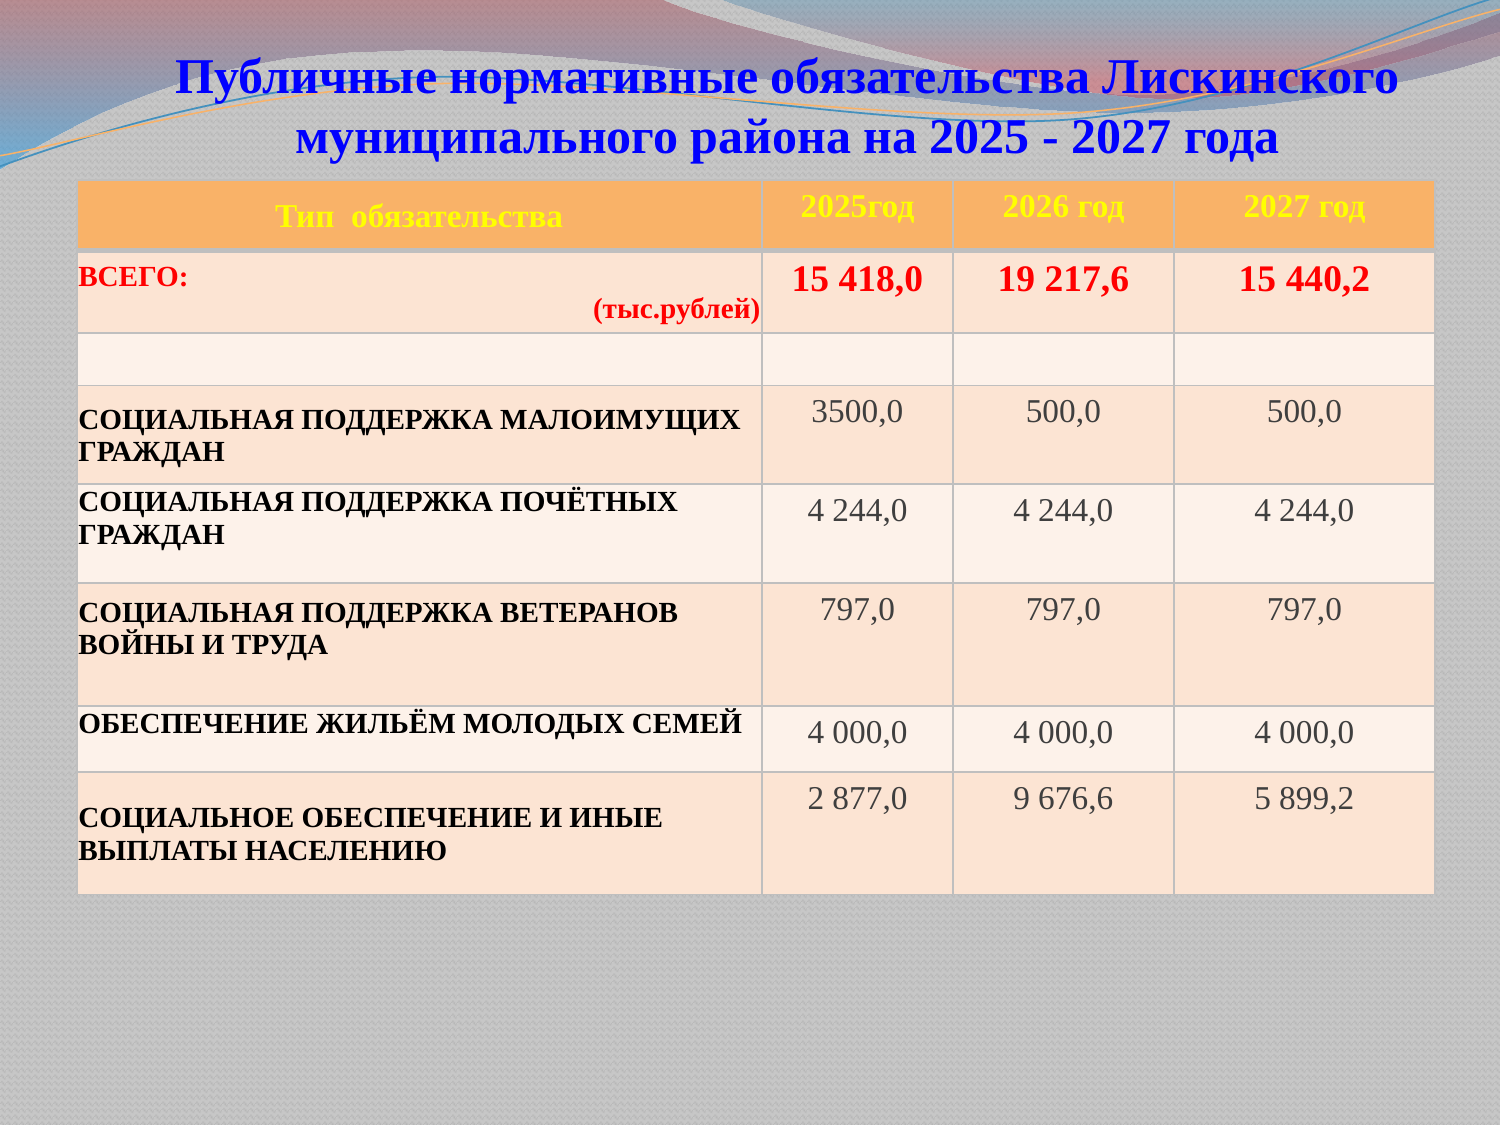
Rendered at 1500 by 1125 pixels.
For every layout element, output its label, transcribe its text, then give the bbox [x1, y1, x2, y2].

table_cell 797,0 [1175, 584, 1434, 705]
table_header 2026 год [954, 181, 1173, 248]
table_cell [78, 334, 761, 385]
title Публичные нормативные обязательства Лискинского муниципального района на 2025 - 2027 года [75, 35, 1500, 164]
table_cell ВСЕГО: (тыс.рублей) [78, 253, 761, 332]
table_cell 2 877,0 [763, 773, 952, 894]
table_cell 4 000,0 [763, 707, 952, 771]
table_cell 500,0 [954, 386, 1173, 483]
table_header 2027 год [1175, 181, 1434, 248]
table_cell 4 244,0 [763, 485, 952, 582]
table_cell 4 244,0 [954, 485, 1173, 582]
table_cell СОЦИАЛЬНАЯ ПОДДЕРЖКА ВЕТЕРАНОВ ВОЙНЫ И ТРУДА [78, 584, 761, 705]
table_cell 3500,0 [763, 386, 952, 483]
table_cell 9 676,6 [954, 773, 1173, 894]
table_cell [954, 334, 1173, 385]
table_cell 15 440,2 [1175, 253, 1434, 332]
table_cell СОЦИАЛЬНАЯ ПОДДЕРЖКА ПОЧЁТНЫХ ГРАЖДАН [78, 485, 761, 582]
table_cell [1175, 334, 1434, 385]
table_header Тип обязательства [78, 181, 761, 248]
table_cell 4 244,0 [1175, 485, 1434, 582]
table_cell ОБЕСПЕЧЕНИЕ ЖИЛЬЁМ МОЛОДЫХ СЕМЕЙ [78, 707, 761, 771]
table_header 2025год [763, 181, 952, 248]
table_cell 5 899,2 [1175, 773, 1434, 894]
table_cell 797,0 [763, 584, 952, 705]
table_cell 500,0 [1175, 386, 1434, 483]
table_cell 15 418,0 [763, 253, 952, 332]
table_cell [763, 334, 952, 385]
table_cell 4 000,0 [1175, 707, 1434, 771]
table_cell 797,0 [954, 584, 1173, 705]
table_cell 19 217,6 [954, 253, 1173, 332]
table_cell 4 000,0 [954, 707, 1173, 771]
table_cell СОЦИАЛЬНАЯ ПОДДЕРЖКА МАЛОИМУЩИХ ГРАЖДАН [78, 386, 761, 483]
table_cell СОЦИАЛЬНОЕ ОБЕСПЕЧЕНИЕ И ИНЫЕ ВЫПЛАТЫ НАСЕЛЕНИЮ [78, 773, 761, 894]
